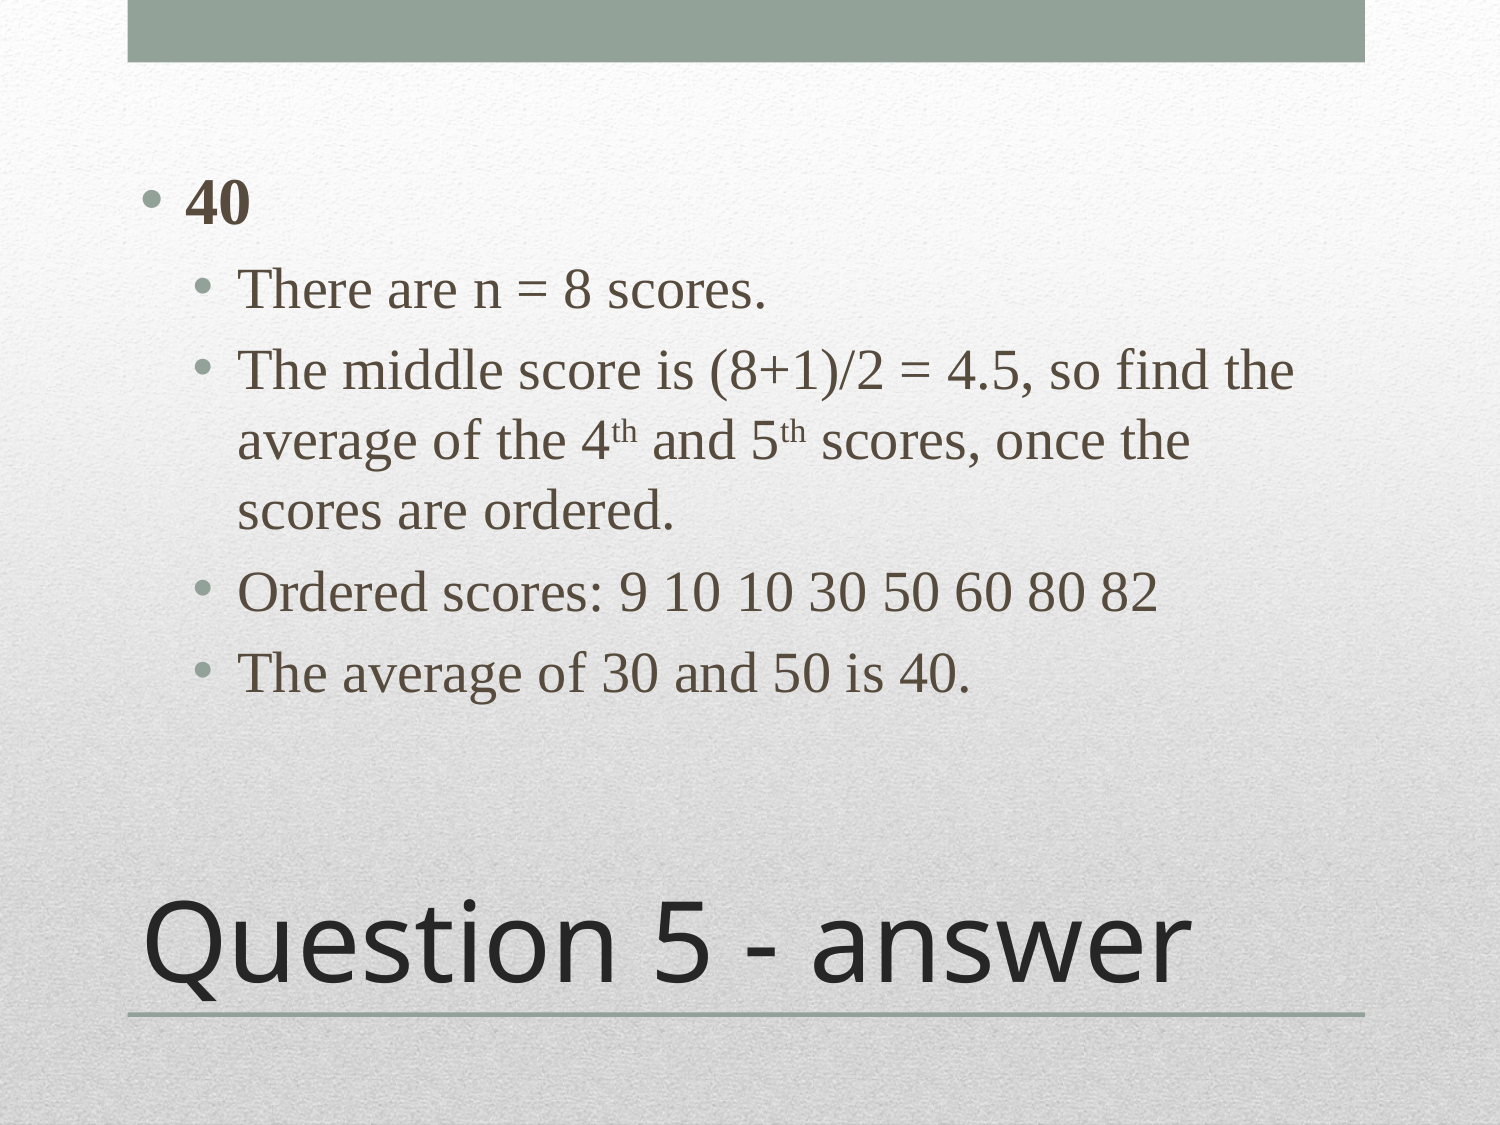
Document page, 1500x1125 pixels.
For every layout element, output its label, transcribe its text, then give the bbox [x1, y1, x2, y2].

title Question 5 - answer [125, 750, 1238, 1013]
list 40 There are n = 8 scores. The middle score is (8+1)/2 = 4.5, so find the average of the 4th and 5th scores, once the scores are ordered. Ordered scores: 9 10 10 30 50 60 80 82 The average of 30 and 50 is 40. [125, 112, 1363, 750]
